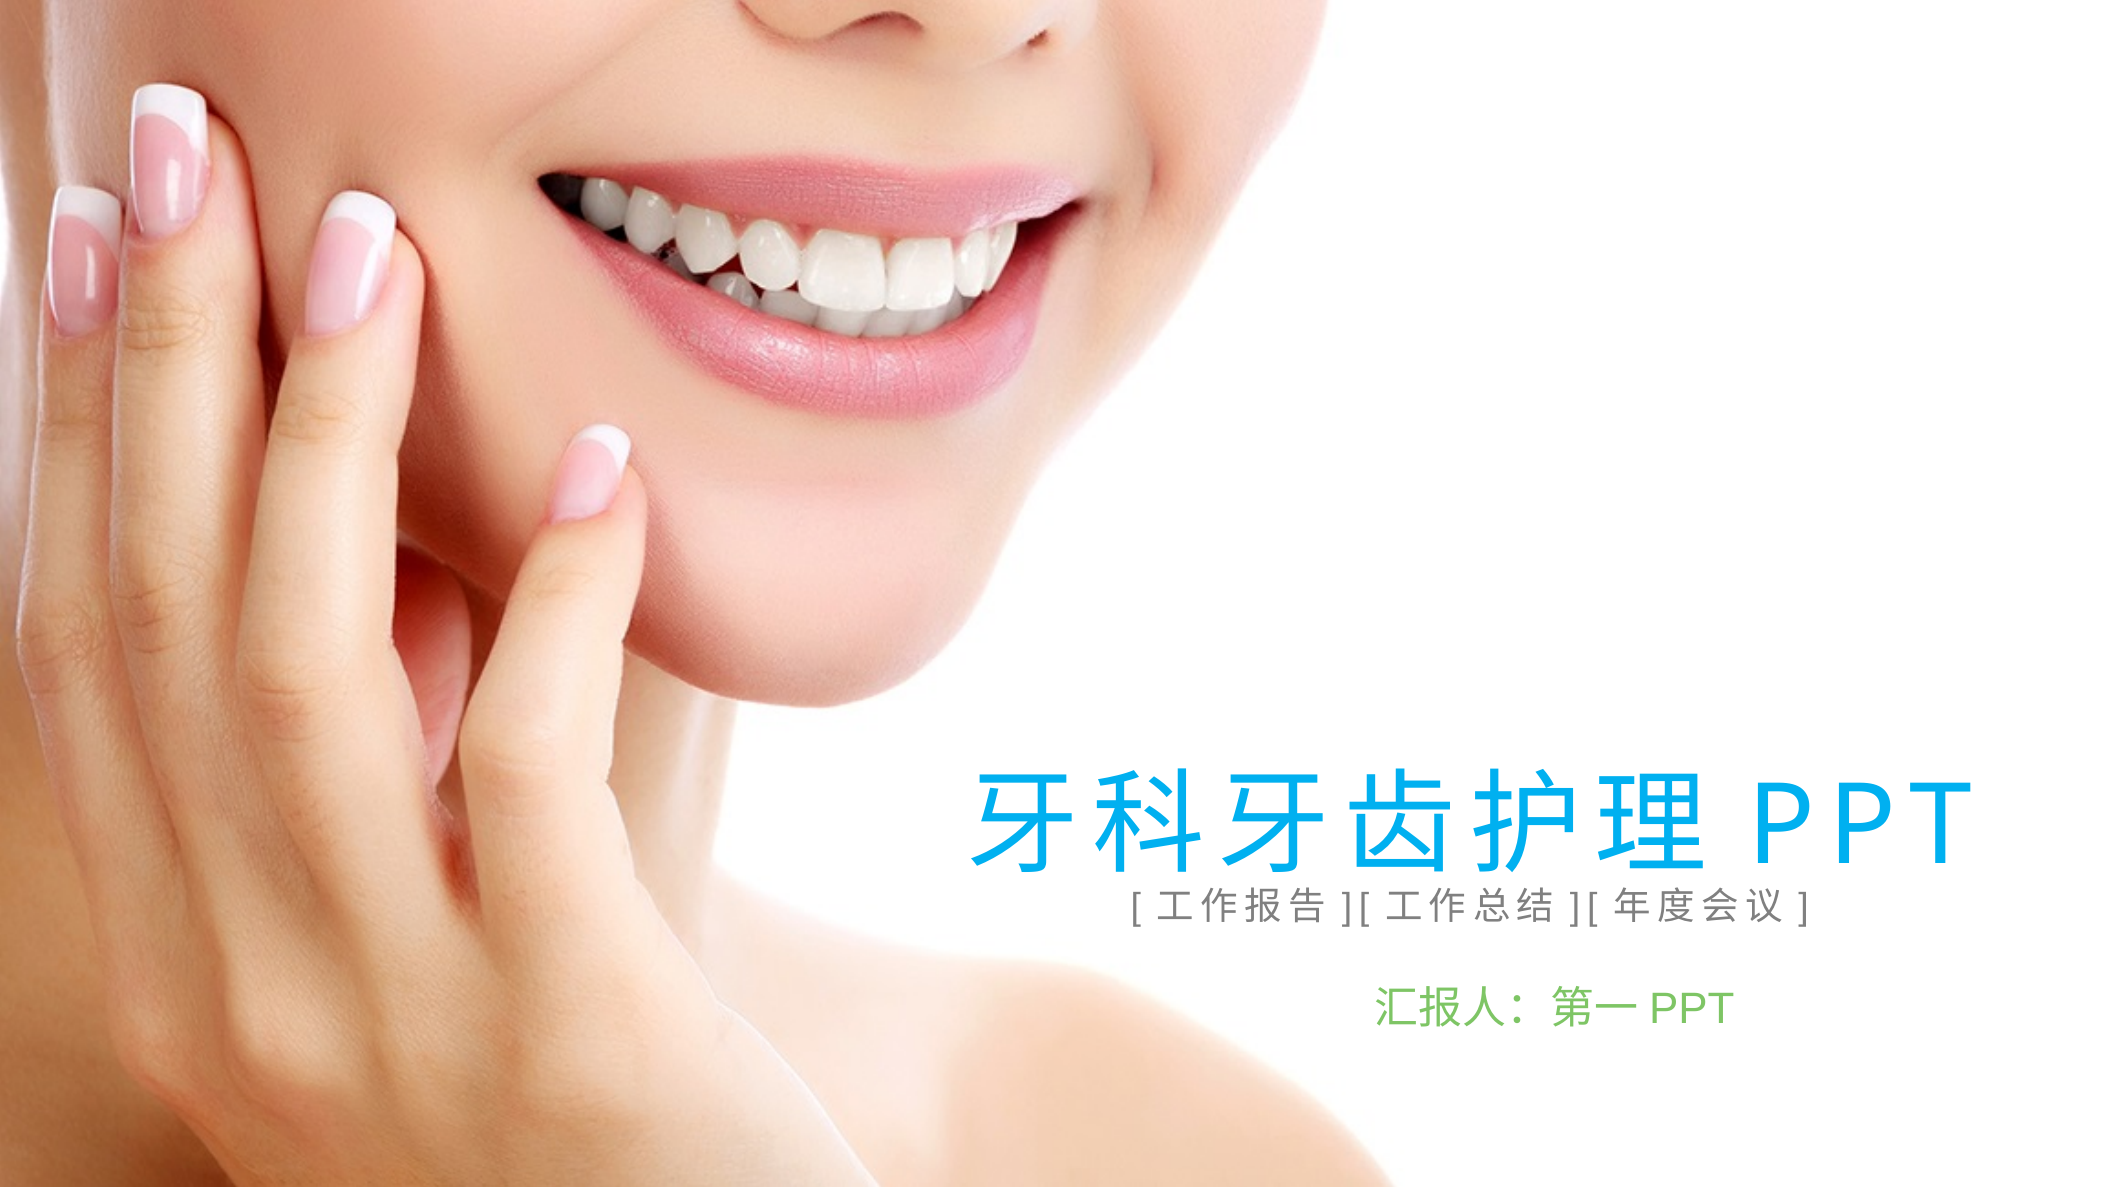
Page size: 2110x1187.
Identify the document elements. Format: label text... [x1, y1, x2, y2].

text_box 汇报人：第一PPT [1334, 956, 1776, 1040]
text_box 牙科牙齿护理PPT [910, 702, 2030, 894]
text_box [工作报告][工作总结][年度会议] [1075, 894, 1865, 935]
text_box [0, 0, 2110, 1187]
